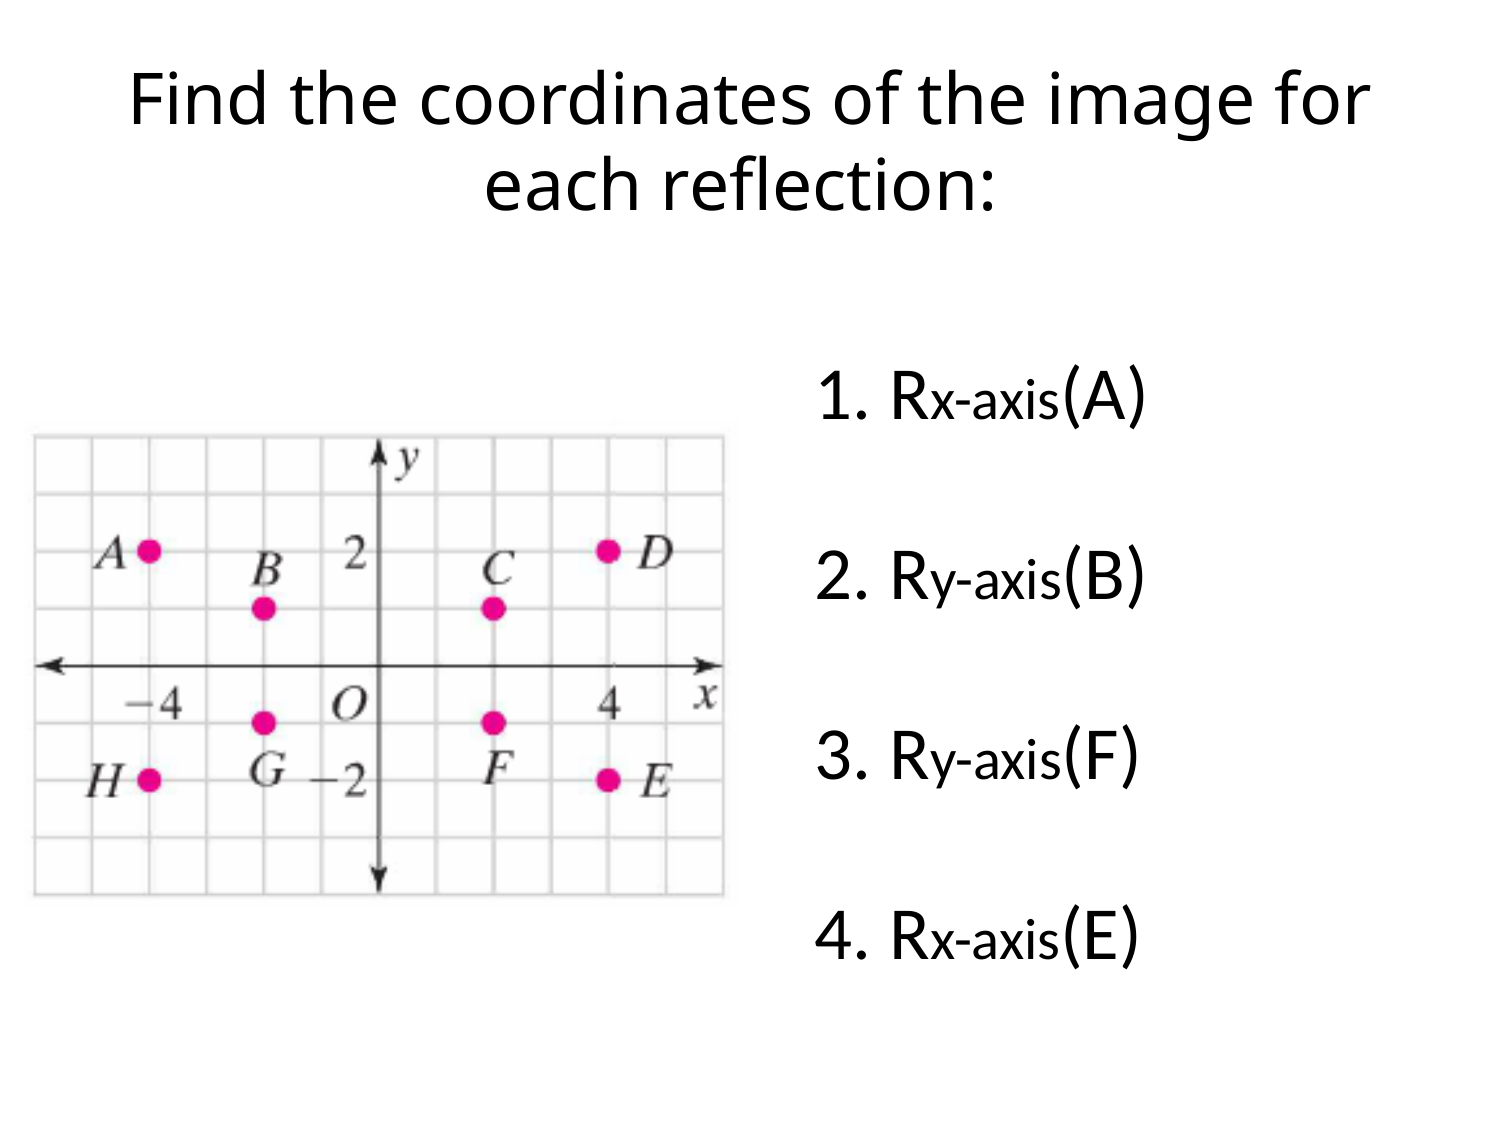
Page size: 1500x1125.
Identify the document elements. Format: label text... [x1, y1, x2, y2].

title Find the coordinates of the image for each reflection: [75, 45, 1425, 233]
text_box Rx-axis(A) Ry-axis(B) Ry-axis(F) Rx-axis(E) [800, 337, 1500, 983]
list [24, 419, 741, 908]
